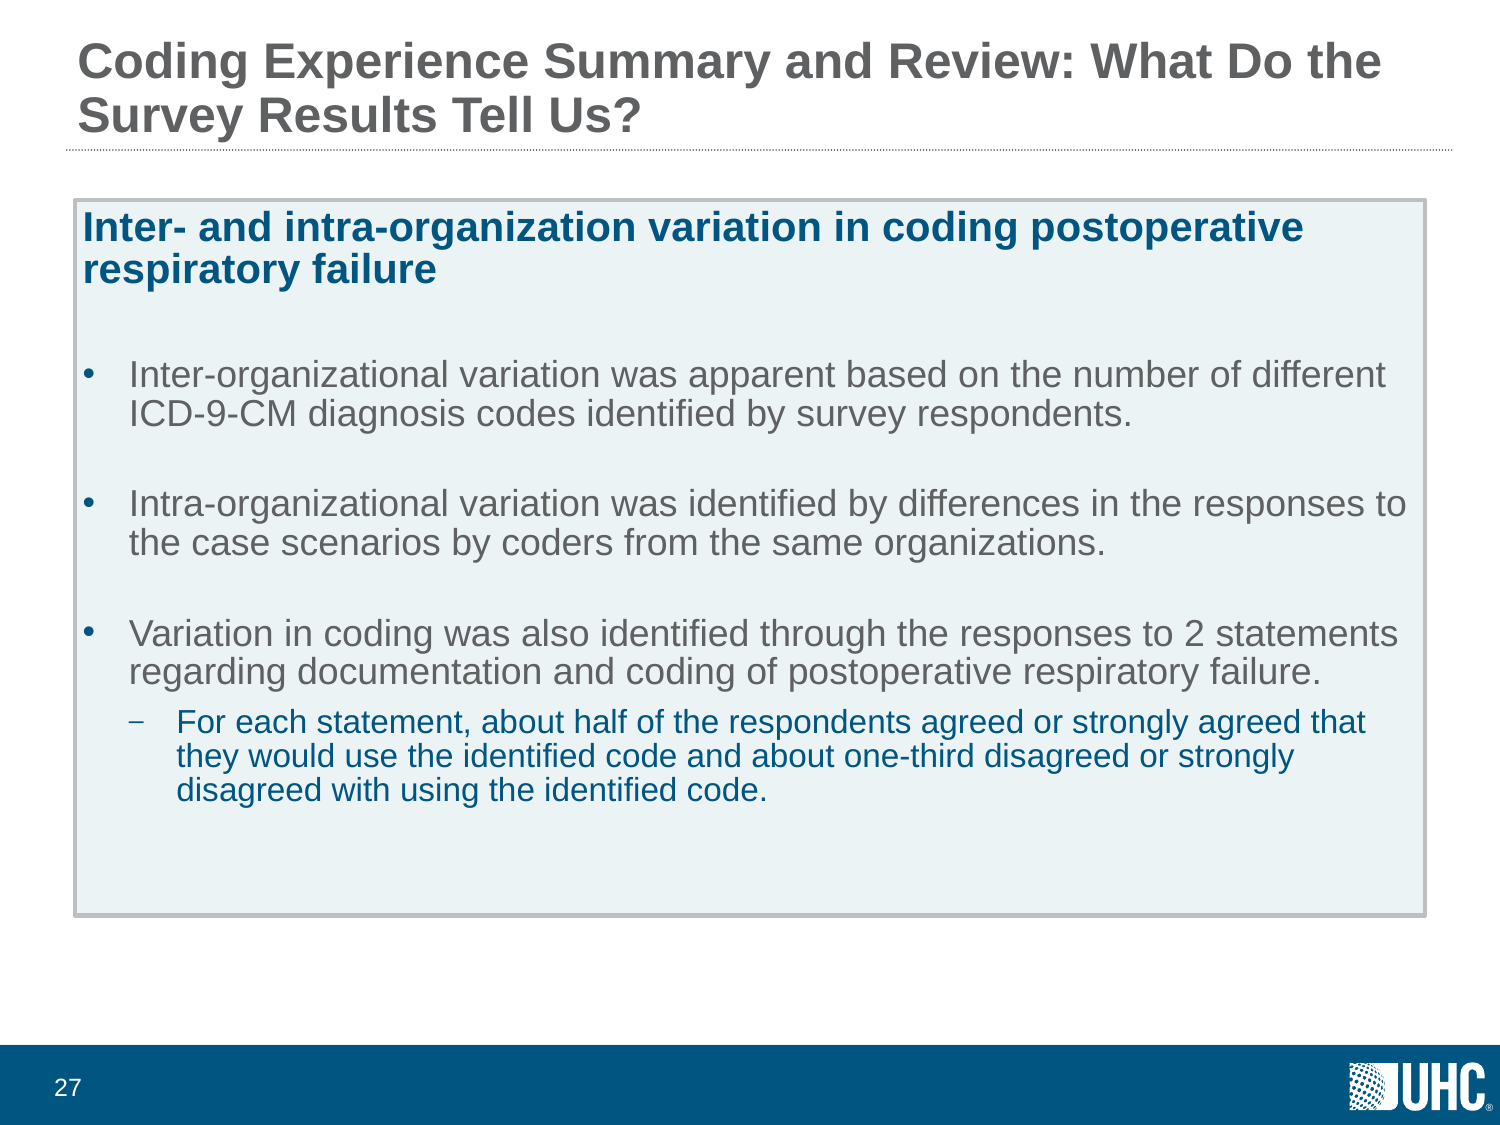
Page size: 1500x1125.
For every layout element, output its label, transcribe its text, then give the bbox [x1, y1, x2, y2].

slide_number 26 [26, 1063, 110, 1111]
title Coding Experience Summary and Review: What Do the Survey Results Tell Us? [69, 7, 1453, 144]
list Inter- and intra-organization variation in coding postoperative respiratory failure Inter-organizational variation was apparent based on the number of different ICD-9-CM diagnosis codes identified by survey respondents. Intra-organizational variation was identified by differences in the responses to the case scenarios by coders from the same organizations. Variation in coding was also identified through the responses to 2 statements regarding documentation and coding of postoperative respiratory failure. For each statement, about half of the respondents agreed or strongly agreed that they would use the identified code and about one-third disagreed or strongly disagreed with using the identified code. [73, 198, 1427, 918]
picture [0, 0, 1500, 1045]
